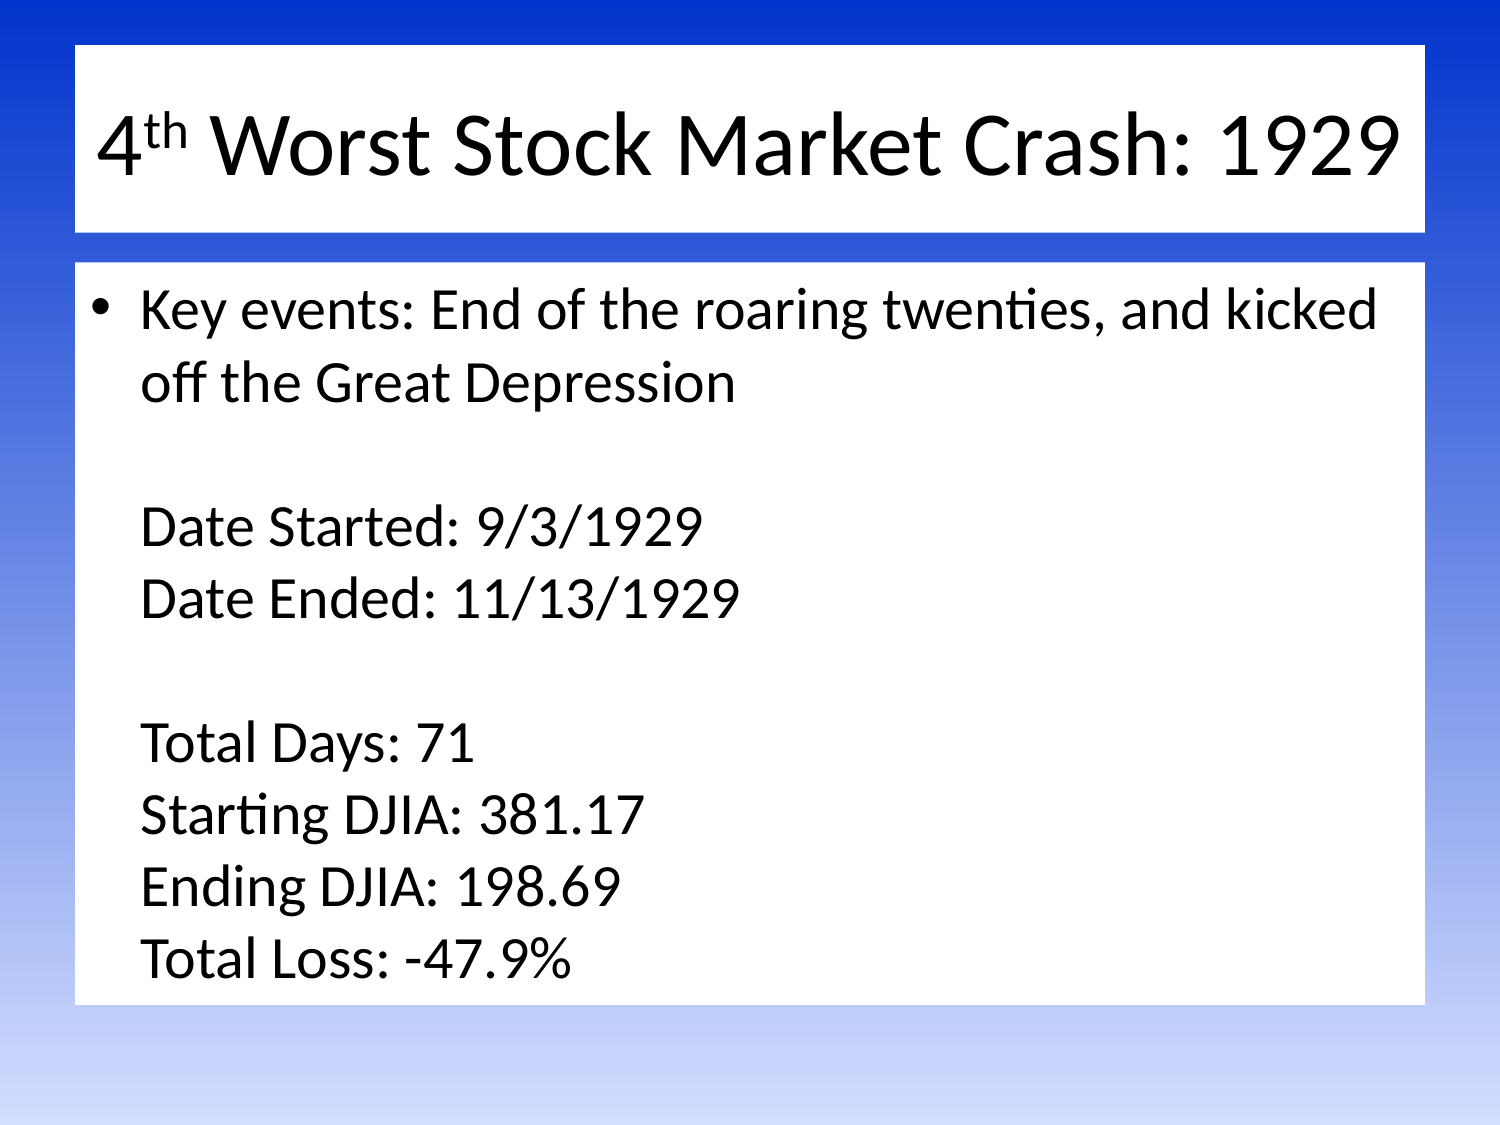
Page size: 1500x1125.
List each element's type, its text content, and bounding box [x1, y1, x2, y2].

title 4th Worst Stock Market Crash: 1929 [75, 45, 1425, 233]
list Key events: End of the roaring twenties, and kicked off the Great Depression Date Started: 9/3/1929 Date Ended: 11/13/1929 Total Days: 71 Starting DJIA: 381.17 Ending DJIA: 198.69 Total Loss: -47.9% [75, 262, 1425, 1005]
